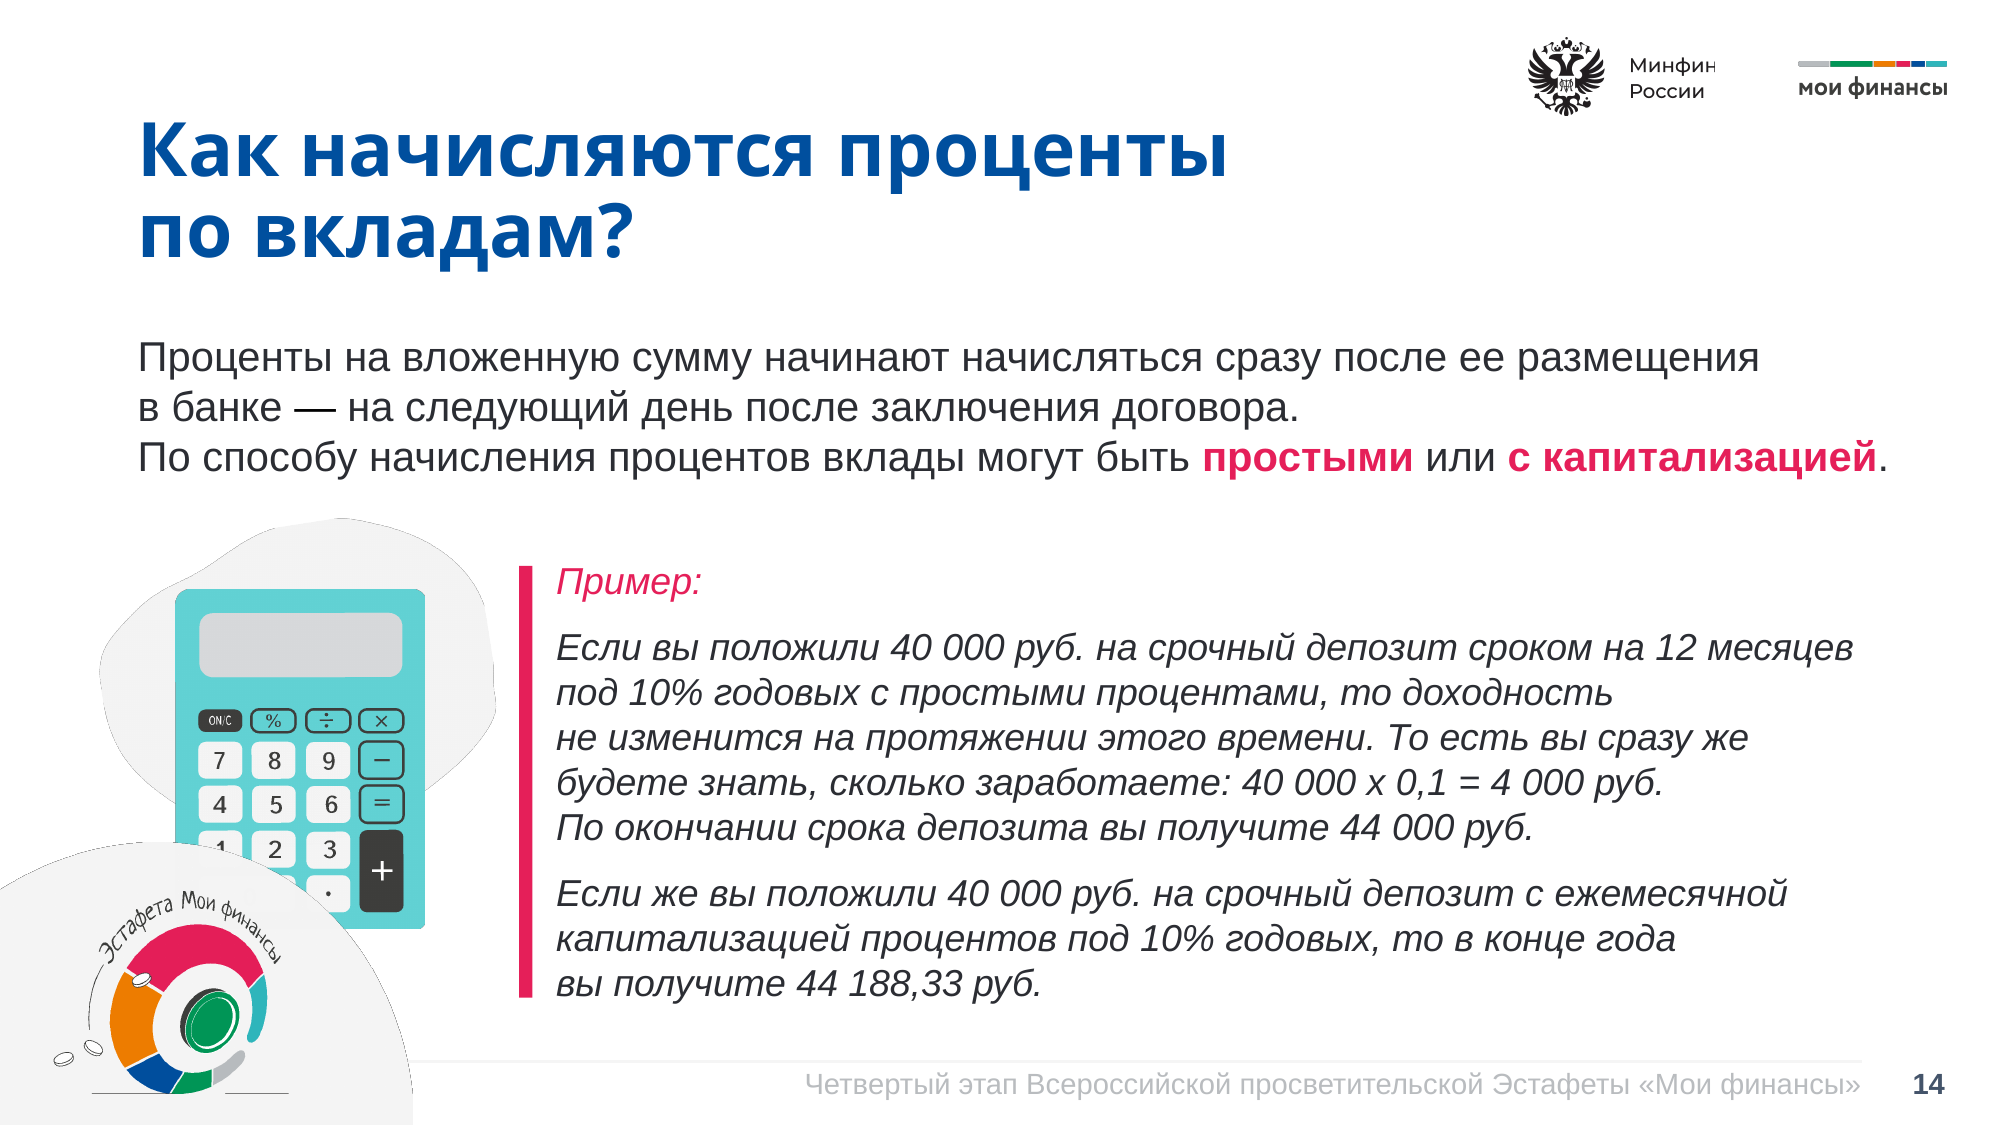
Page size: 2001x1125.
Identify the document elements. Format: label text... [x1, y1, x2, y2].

text_box Проценты на вложенную сумму начинают начисляться сразу после ее размещения в банке — на следующий день после заключения договора. По способу начисления процентов вклады могут быть простыми или с капитализацией. [137, 329, 1894, 480]
picture [1528, 37, 1715, 116]
text_box [519, 565, 533, 998]
picture [0, 489, 516, 1125]
text_box 14 [1862, 1065, 1945, 1125]
text_box Пример: Если вы положили 40 000 руб. на срочный депозит сроком на 12 месяцев под 10% годовых с простыми процентами, то доходность не изменится на протяжении этого времени. То есть вы сразу же будете знать, сколько заработаете: 40 000 х 0,1 = 4 000 руб. По окончании срока депозита вы получите 44 000 руб. Если же вы положили 40 000 руб. на срочный депозит с ежемесячной капитализацией процентов под 10% годовых, то в конце года вы получите 44 188,33 руб. [556, 557, 1863, 1004]
title Как начисляются проценты по вкладам? [137, 111, 1342, 267]
picture [1798, 61, 1947, 99]
